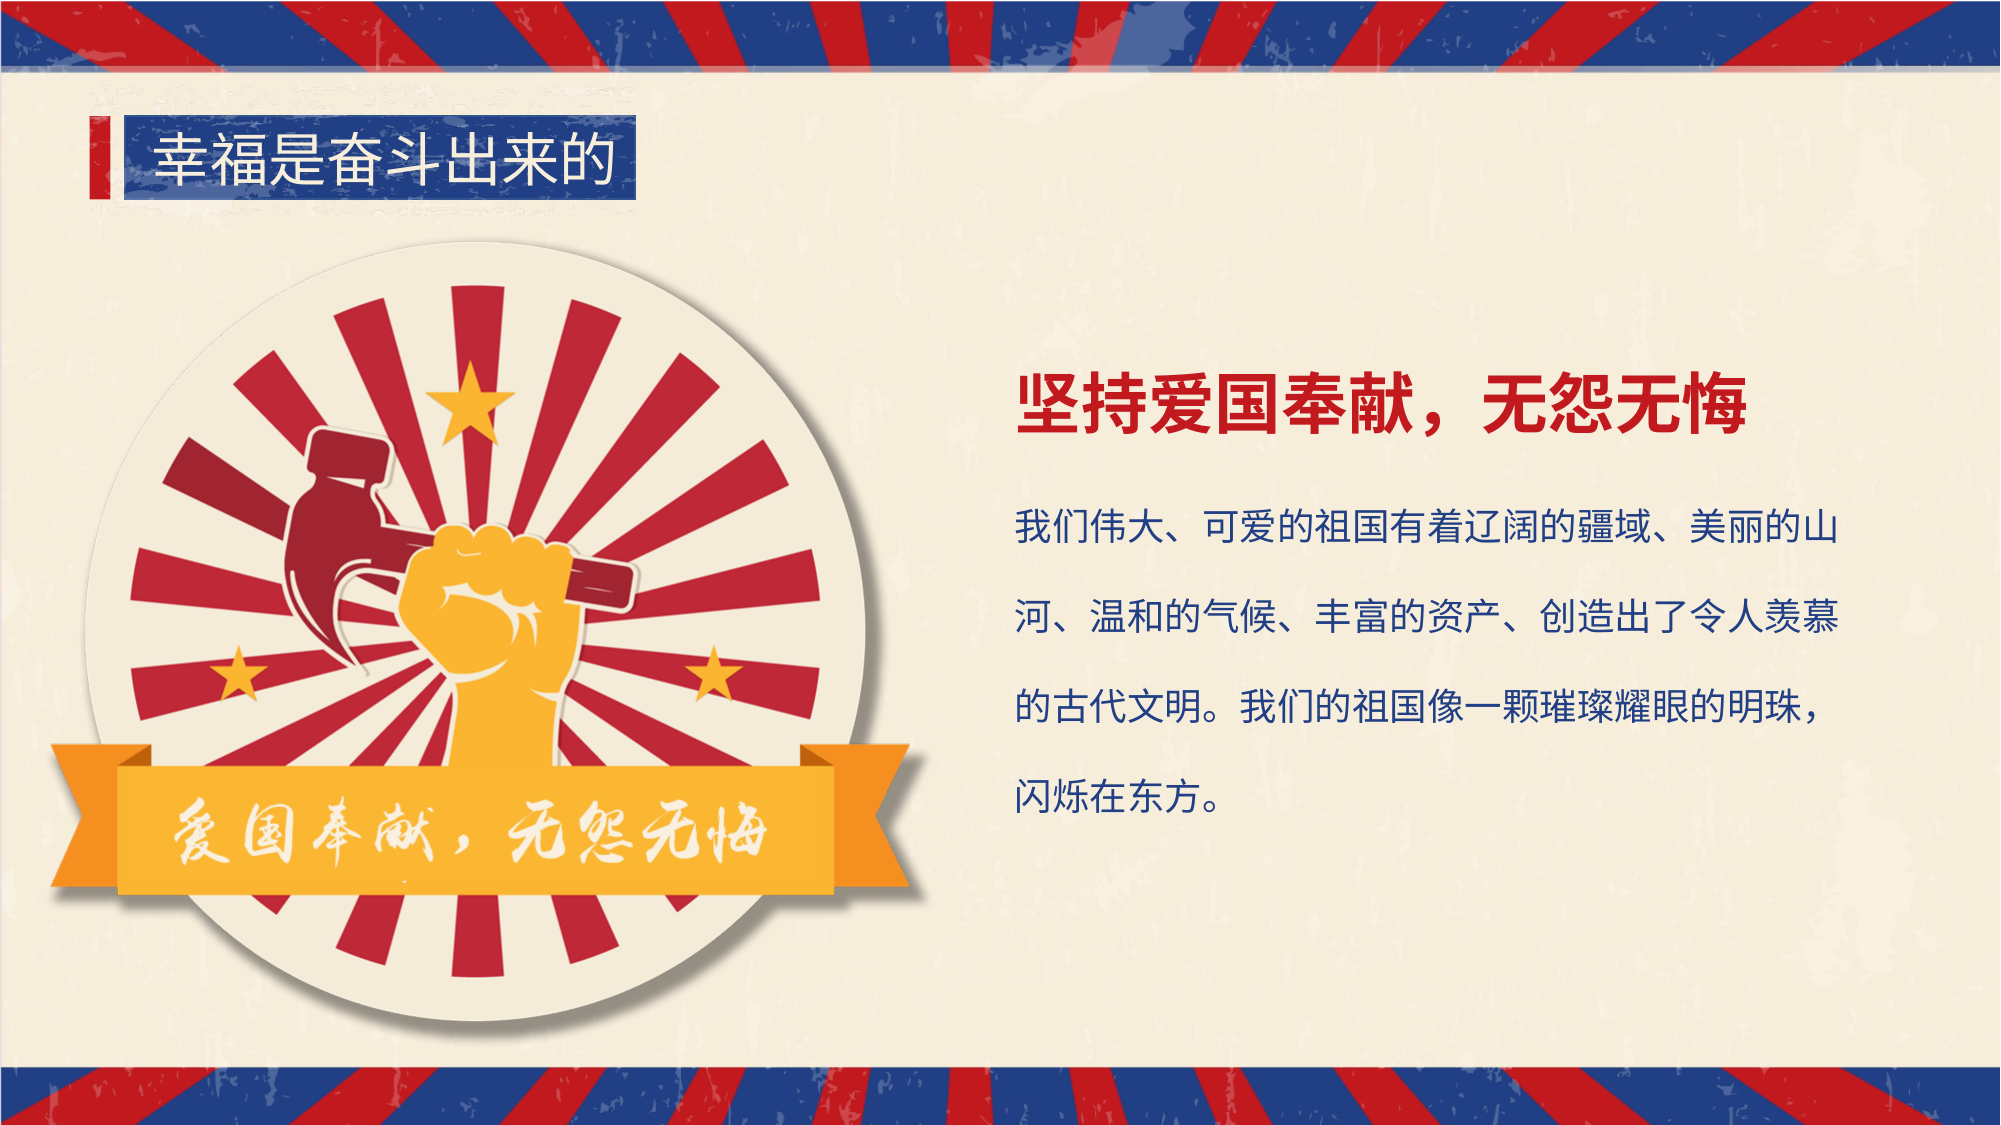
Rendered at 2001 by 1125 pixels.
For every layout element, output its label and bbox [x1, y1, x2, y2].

text_box [999, 354, 1892, 817]
picture [0, 2, 2000, 1125]
text_box [89, 84, 658, 217]
